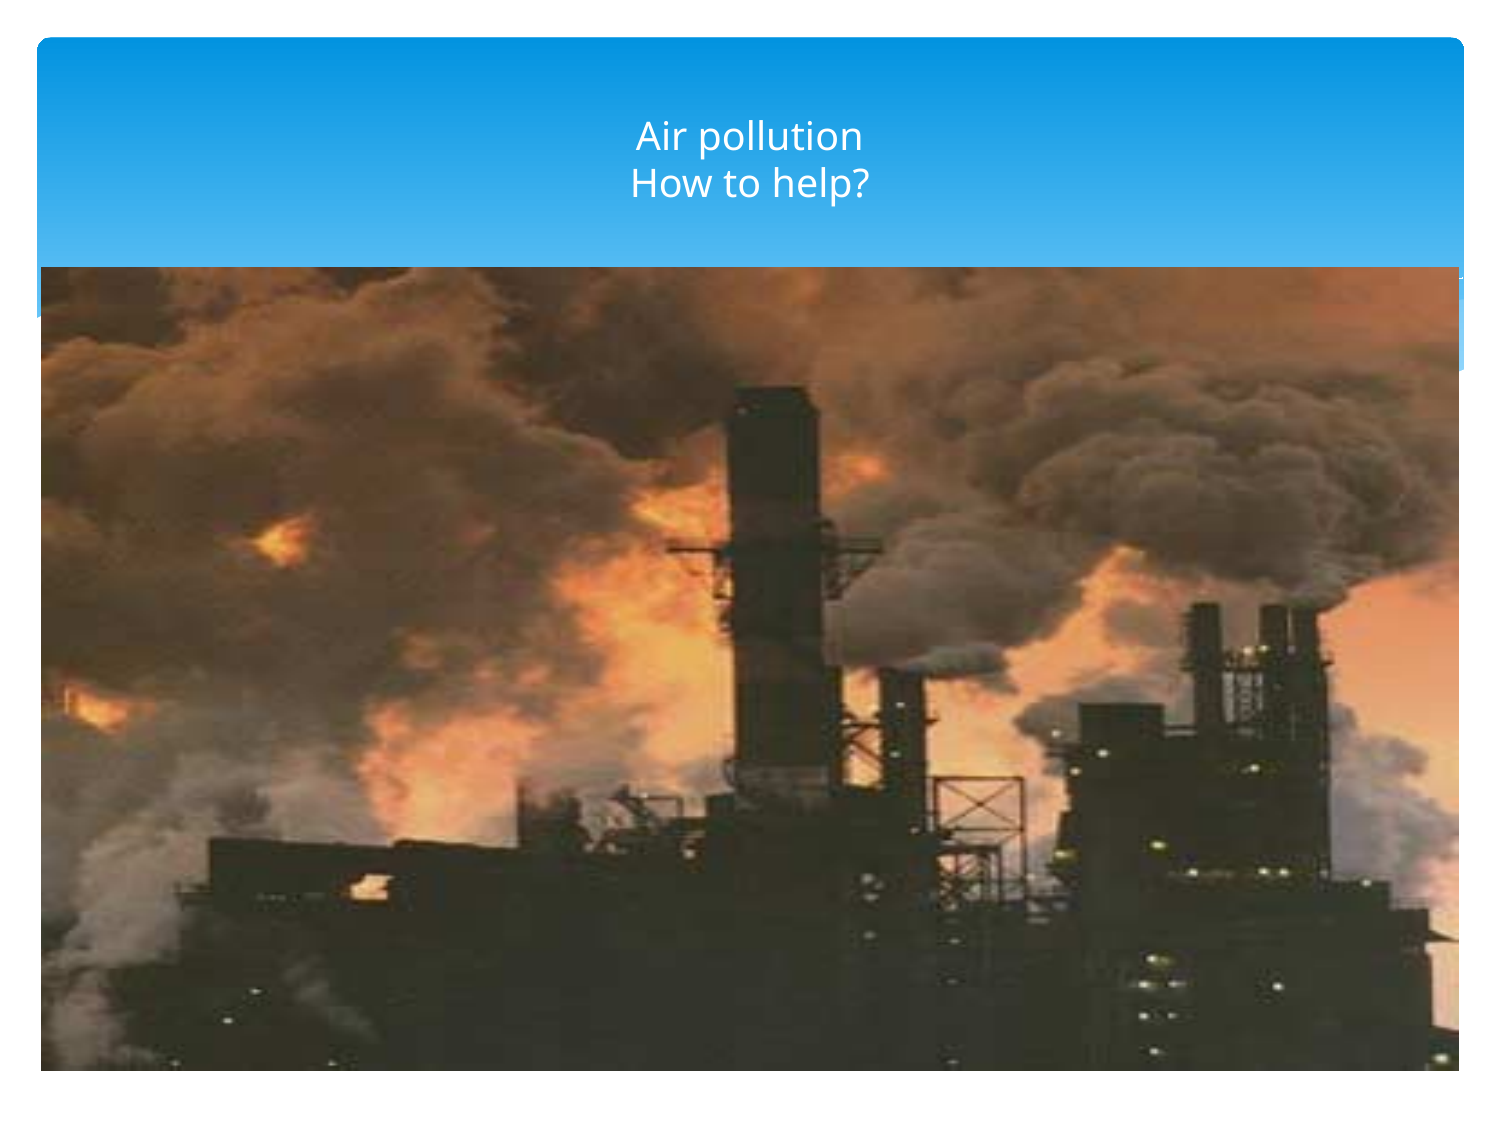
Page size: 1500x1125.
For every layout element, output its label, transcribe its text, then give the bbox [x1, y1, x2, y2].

picture [41, 266, 1459, 1071]
title Air pollution How to help? [75, 55, 1425, 261]
